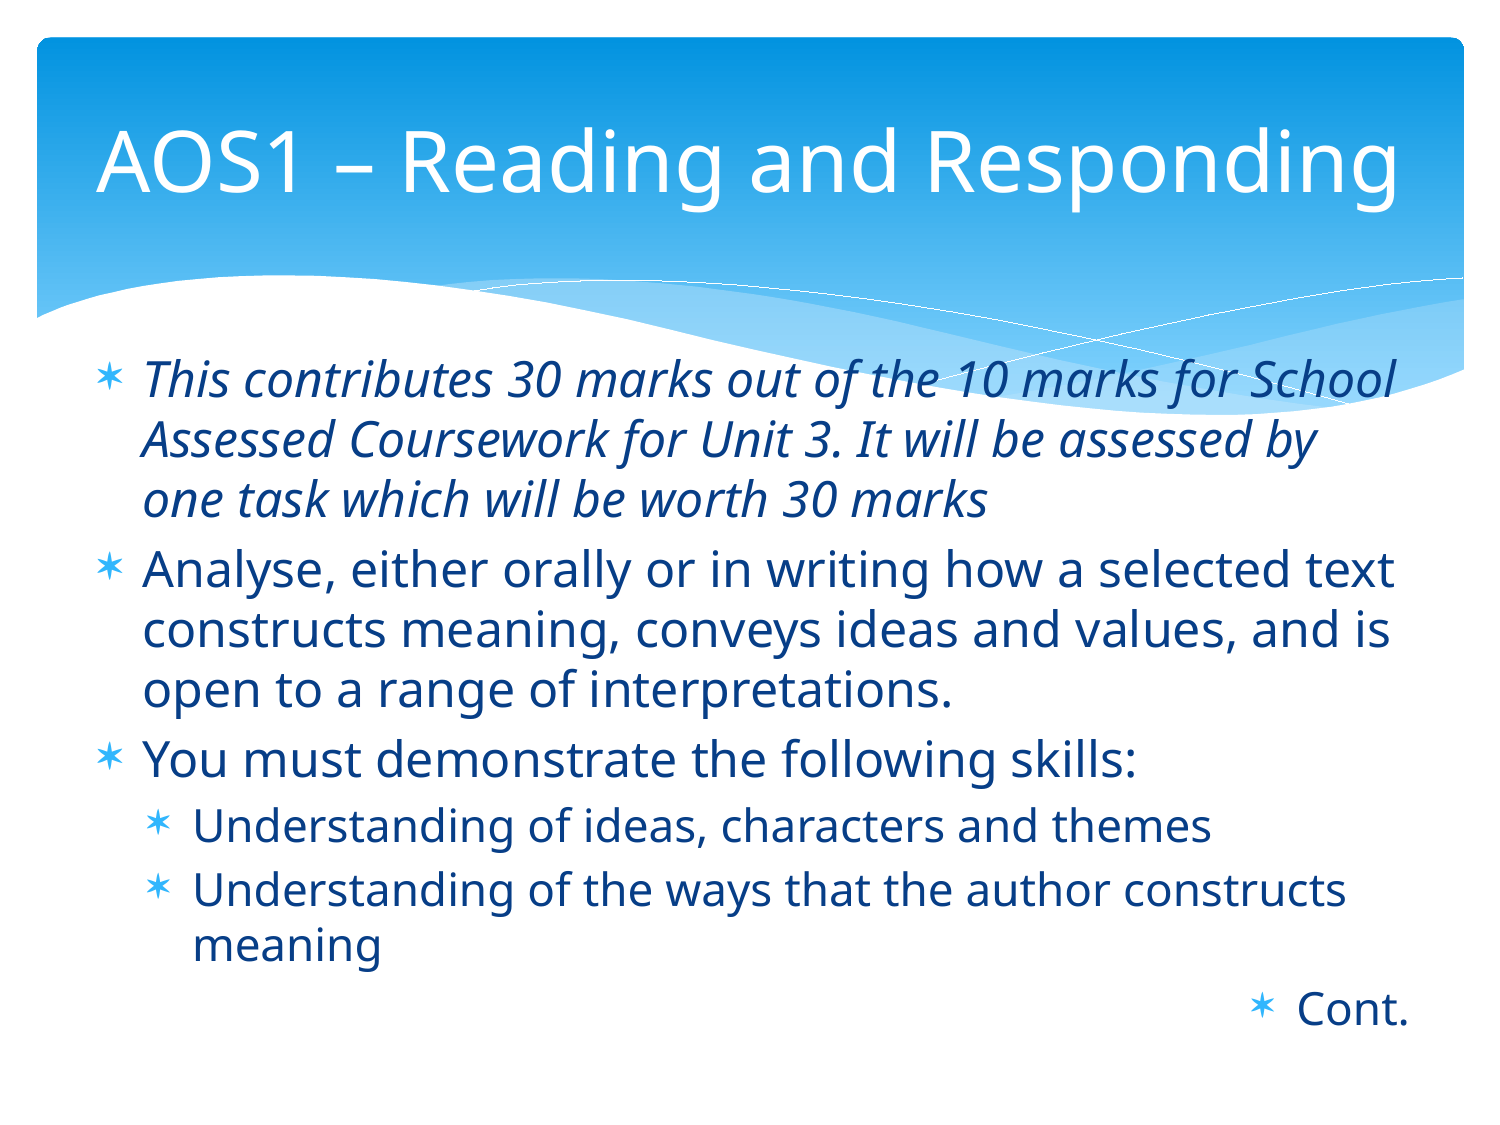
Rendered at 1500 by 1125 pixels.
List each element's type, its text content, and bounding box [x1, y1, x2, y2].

list This contributes 30 marks out of the 10 marks for School Assessed Coursework for Unit 3. It will be assessed by one task which will be worth 30 marks Analyse, either orally or in writing how a selected text constructs meaning, conveys ideas and values, and is open to a range of interpretations. You must demonstrate the following skills: Understanding of ideas, characters and themes Understanding of the ways that the author constructs meaning Cont. [82, 339, 1425, 1043]
title AOS1 – Reading and Responding [75, 55, 1425, 261]
